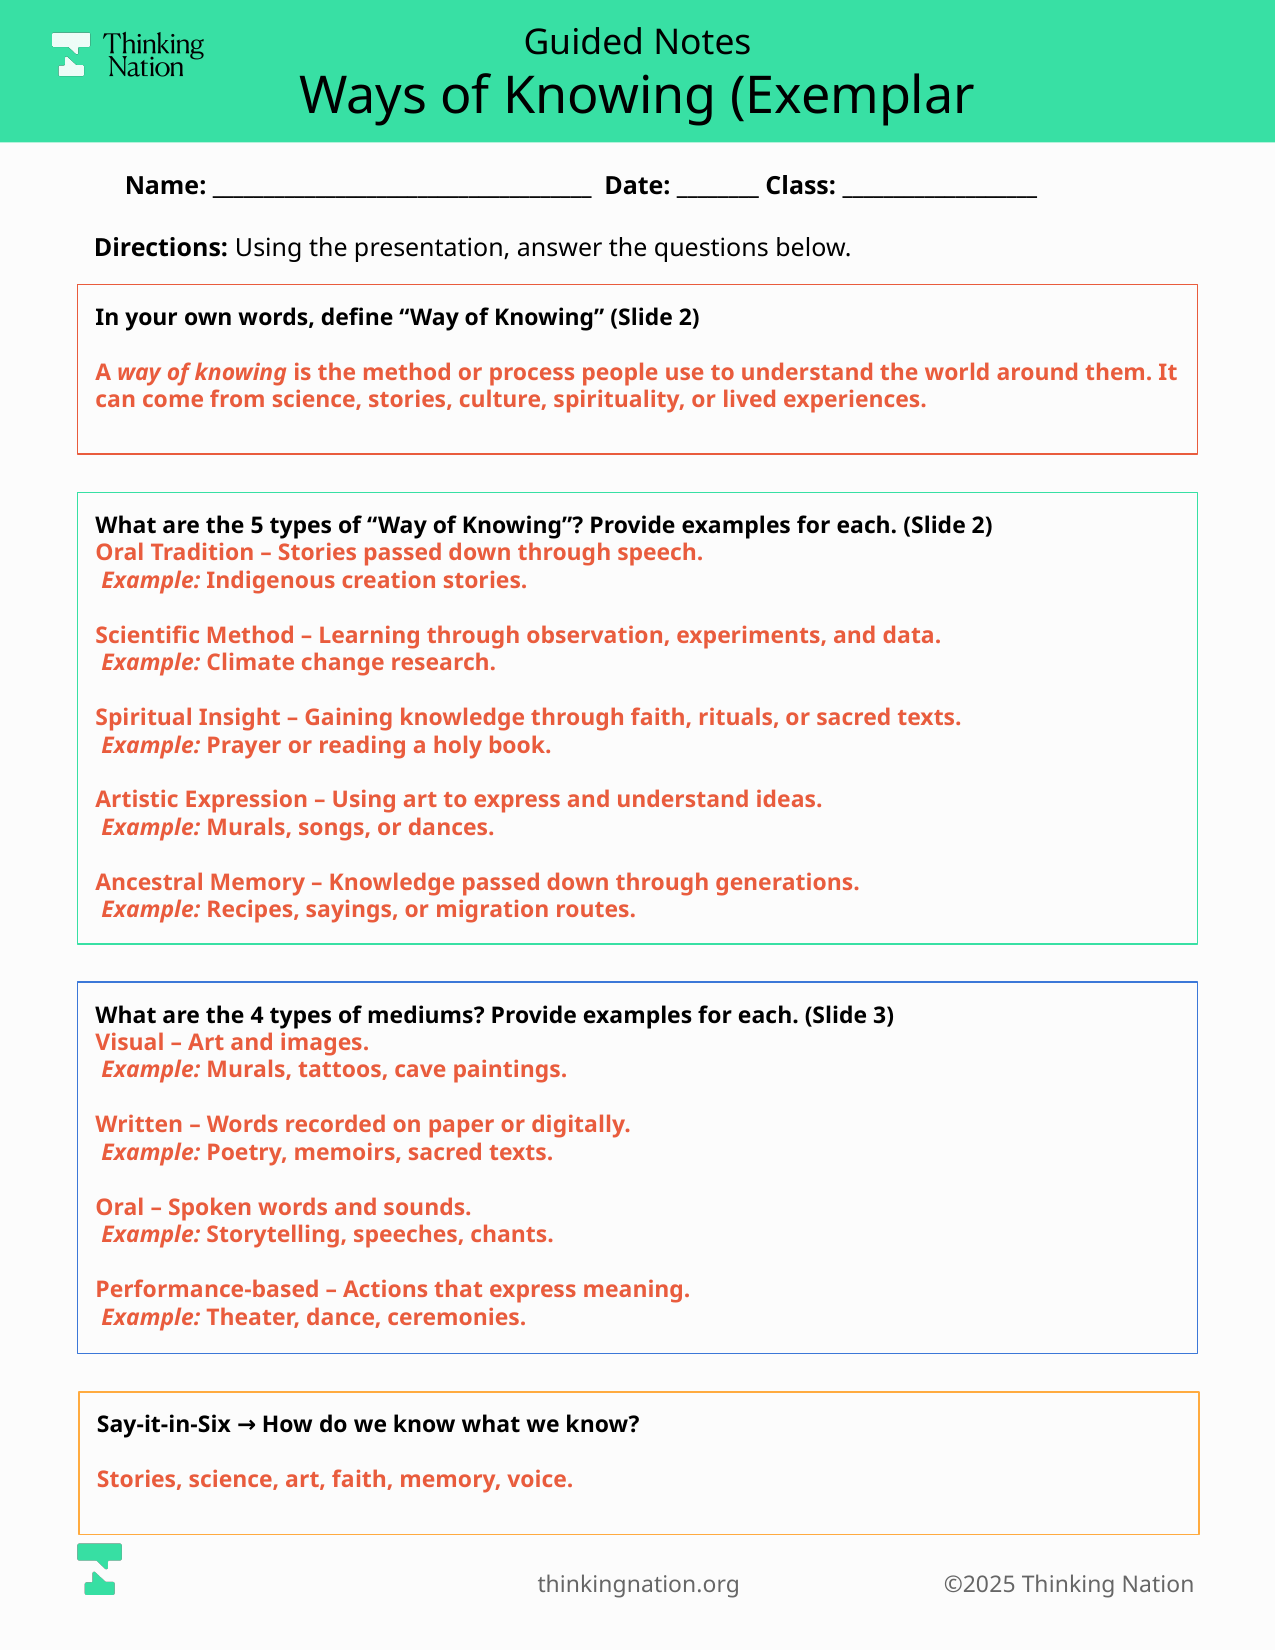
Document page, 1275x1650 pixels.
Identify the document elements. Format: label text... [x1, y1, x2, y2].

text_box thinkingnation.org [488, 1553, 790, 1605]
text_box Say-it-in-Six → How do we know what we know? Stories, science, art, faith, memory, voice. [78, 1391, 1199, 1535]
text_box Directions: Using the presentation, answer the questions below. [78, 216, 1250, 277]
text_box In your own words, define “Way of Knowing” (Slide 2) A way of knowing is the method or process people use to understand the world around them. It can come from science, stories, culture, spirituality, or lived experiences. [77, 284, 1198, 455]
text_box Guided Notes Ways of Knowing (Exemplar [0, 0, 1275, 143]
picture [63, 1533, 135, 1605]
text_box What are the 5 types of “Way of Knowing”? Provide examples for each. (Slide 2) Oral Tradition – Stories passed down through speech. Example: Indigenous creation stories. Scientific Method – Learning through observation, experiments, and data. Example: Climate change research. Spiritual Insight – Gaining knowledge through faith, rituals, or sacred texts. Example: Prayer or reading a holy book. Artistic Expression – Using art to express and understand ideas. Example: Murals, songs, or dances. Ancestral Memory – Knowledge passed down through generations. Example: Recipes, sayings, or migration routes. [77, 492, 1198, 944]
text_box Name: _____________________________________ Date: ________ Class: ___________________ [109, 154, 1165, 216]
text_box ©2025 Thinking Nation [909, 1553, 1211, 1605]
picture [35, 17, 210, 91]
text_box What are the 4 types of mediums? Provide examples for each. (Slide 3) Visual – Art and images. Example: Murals, tattoos, cave paintings. Written – Words recorded on paper or digitally. Example: Poetry, memoirs, sacred texts. Oral – Spoken words and sounds. Example: Storytelling, speeches, chants. Performance-based – Actions that express meaning. Example: Theater, dance, ceremonies. [77, 982, 1198, 1354]
